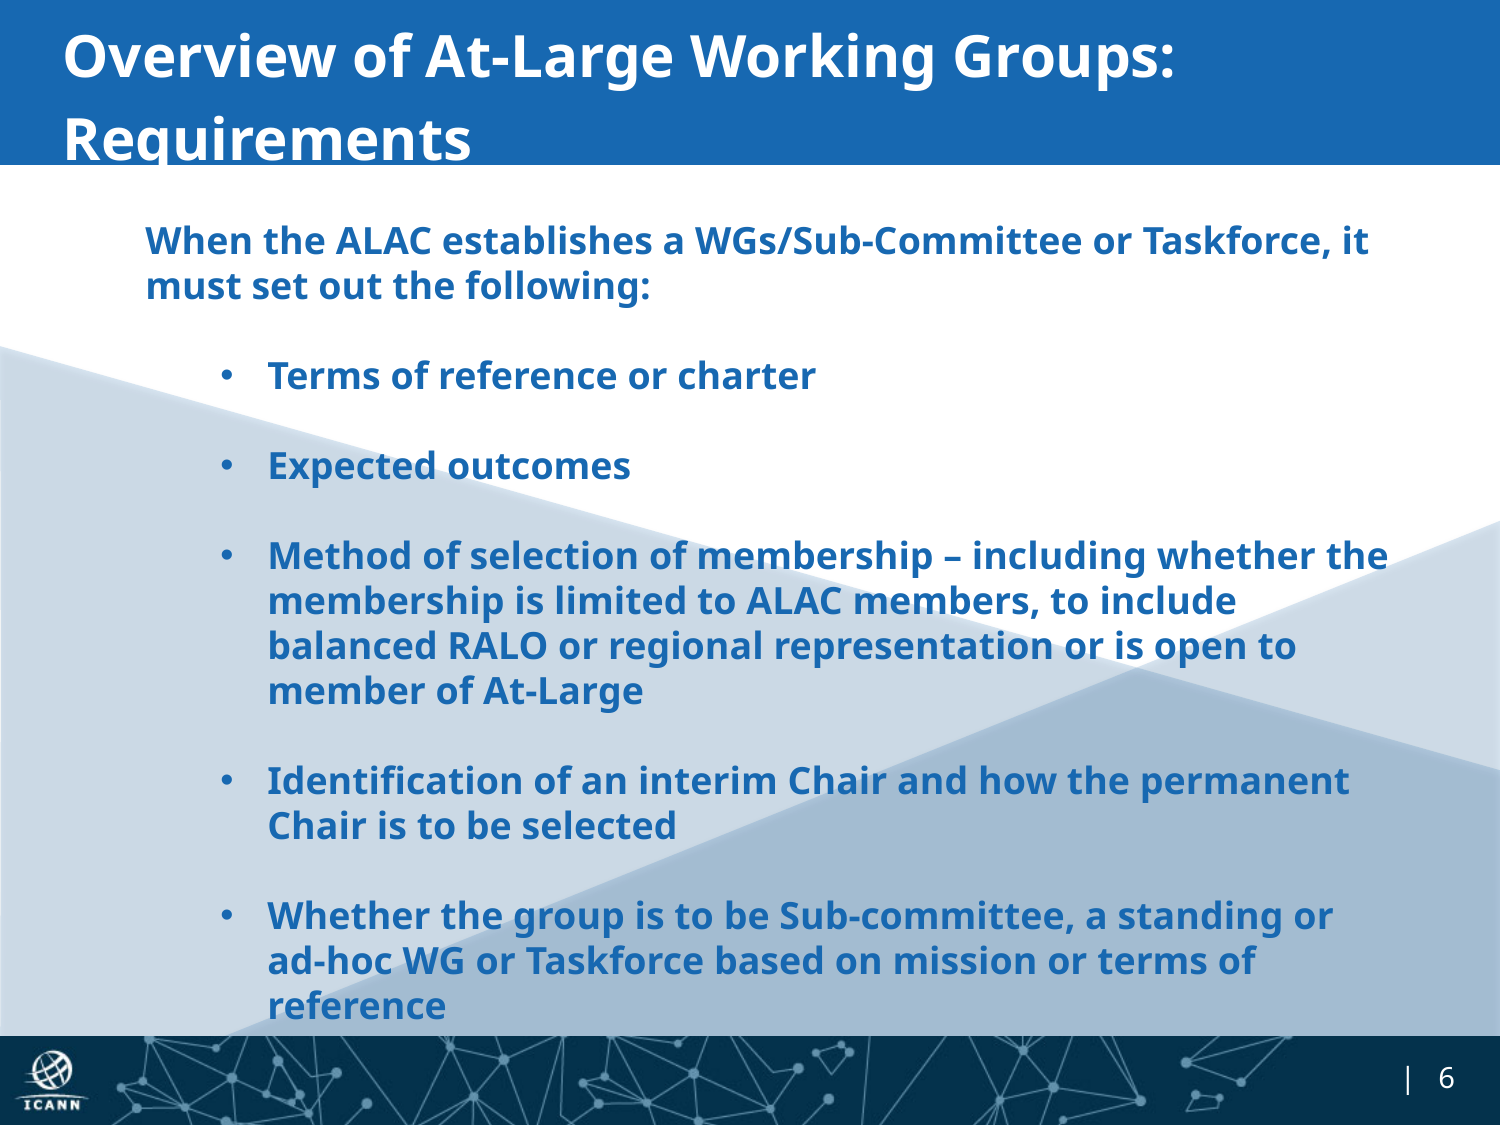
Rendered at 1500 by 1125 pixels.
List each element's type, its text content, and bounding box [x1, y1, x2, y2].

picture [0, 1036, 1500, 1125]
text_box When the ALAC establishes a WGs/Sub-Committee or Taskforce, it must set out the following: Terms of reference or charter Expected outcomes Method of selection of membership – including whether the membership is limited to ALAC members, to include balanced RALO or regional representation or is open to member of At-Large Identification of an interim Chair and how the permanent Chair is to be selected Whether the group is to be Sub-committee, a standing or ad-hoc WG or Taskforce based on mission or terms of reference [130, 164, 1413, 1035]
title Overview of At-Large Working Groups: Requirements [0, 0, 1500, 165]
